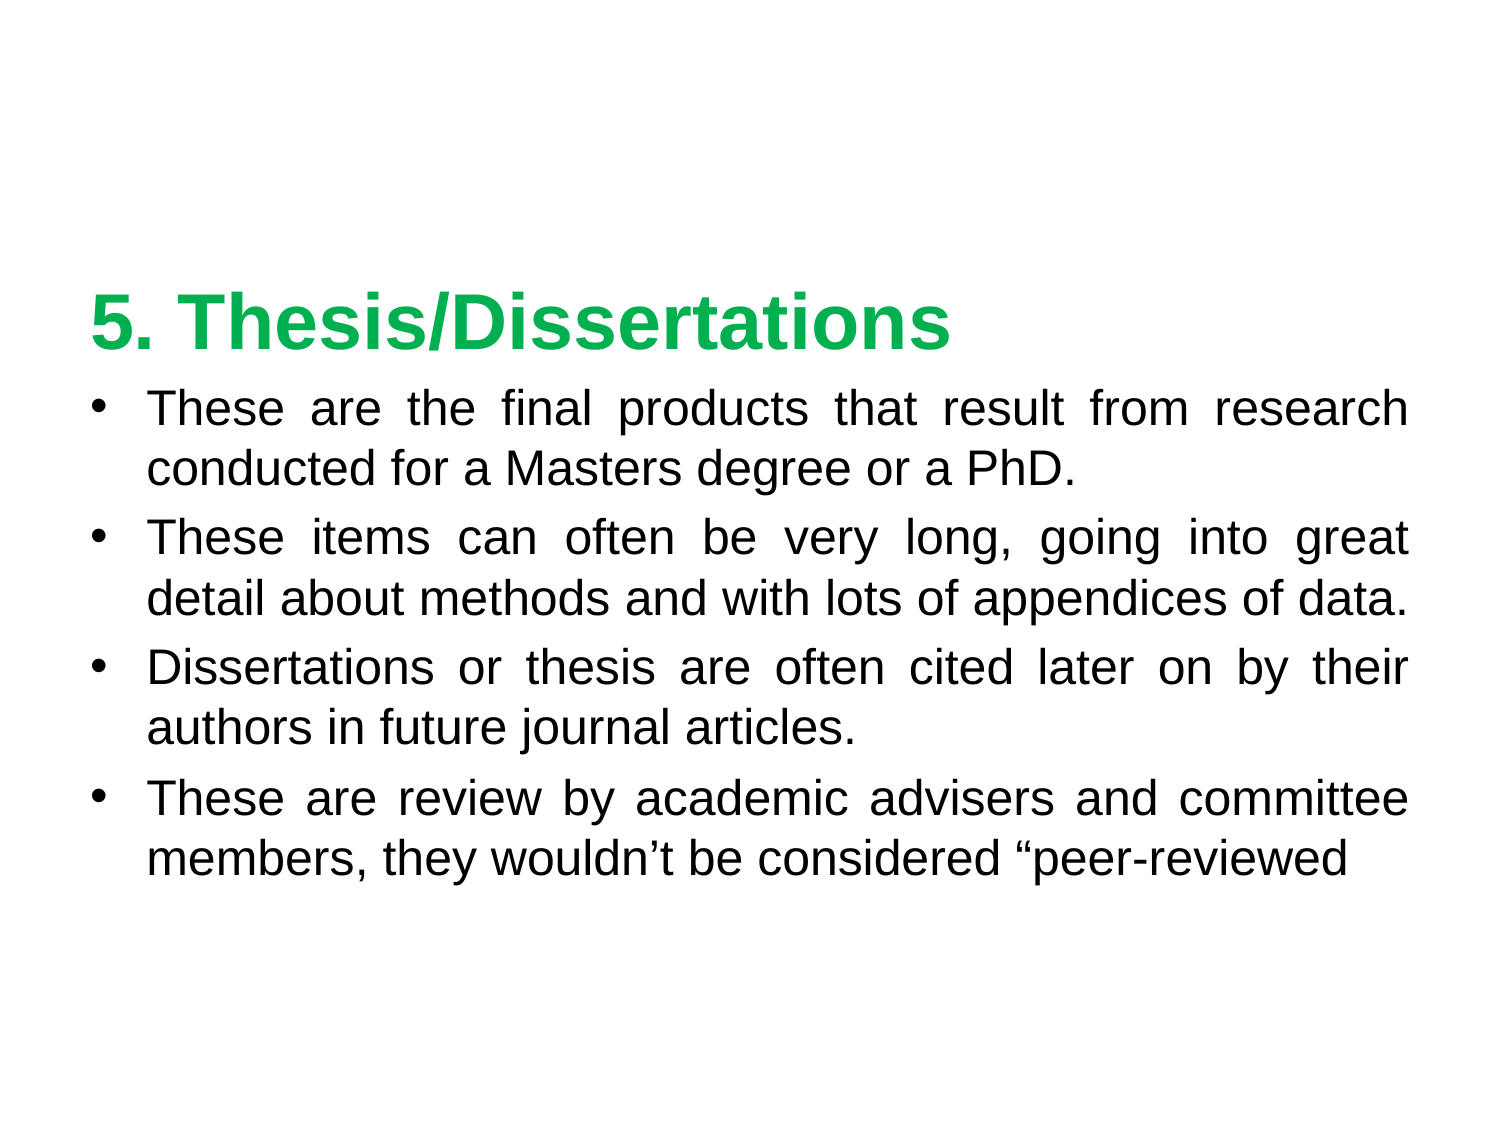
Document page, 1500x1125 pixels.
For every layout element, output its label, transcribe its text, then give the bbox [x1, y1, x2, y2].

list 5. Thesis/Dissertations These are the final products that result from research conducted for a Masters degree or a PhD. These items can often be very long, going into great detail about methods and with lots of appendices of data. Dissertations or thesis are often cited later on by their authors in future journal articles. These are review by academic advisers and committee members, they wouldn’t be considered “peer-reviewed [75, 262, 1425, 1005]
